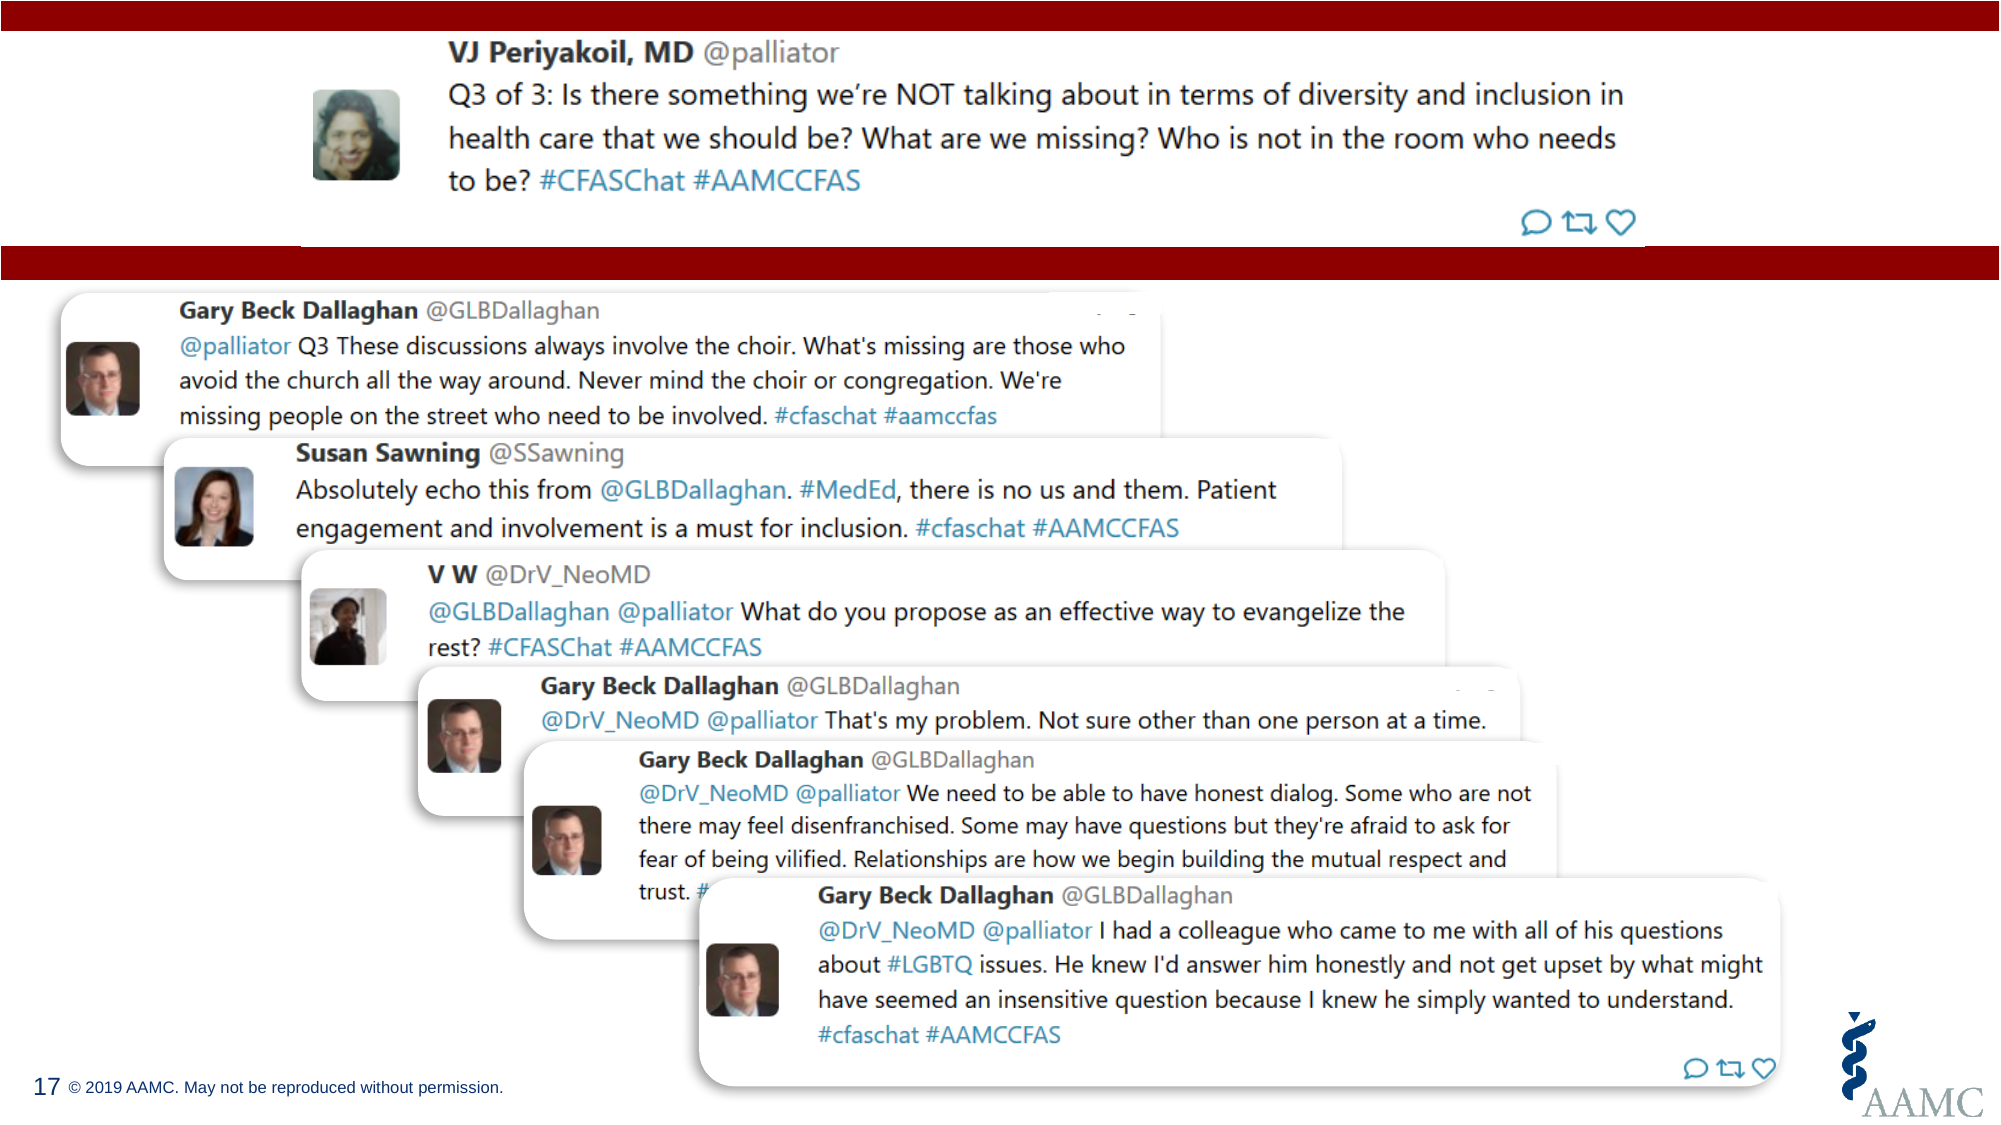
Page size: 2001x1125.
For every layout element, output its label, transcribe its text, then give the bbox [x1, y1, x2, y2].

picture [1842, 1012, 1983, 1117]
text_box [699, 877, 1781, 1087]
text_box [60, 292, 1161, 467]
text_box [0, 0, 2000, 282]
slide_number 17 [18, 1055, 104, 1116]
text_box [301, 549, 1446, 702]
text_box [163, 437, 1343, 581]
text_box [417, 666, 1521, 816]
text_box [523, 740, 1559, 940]
